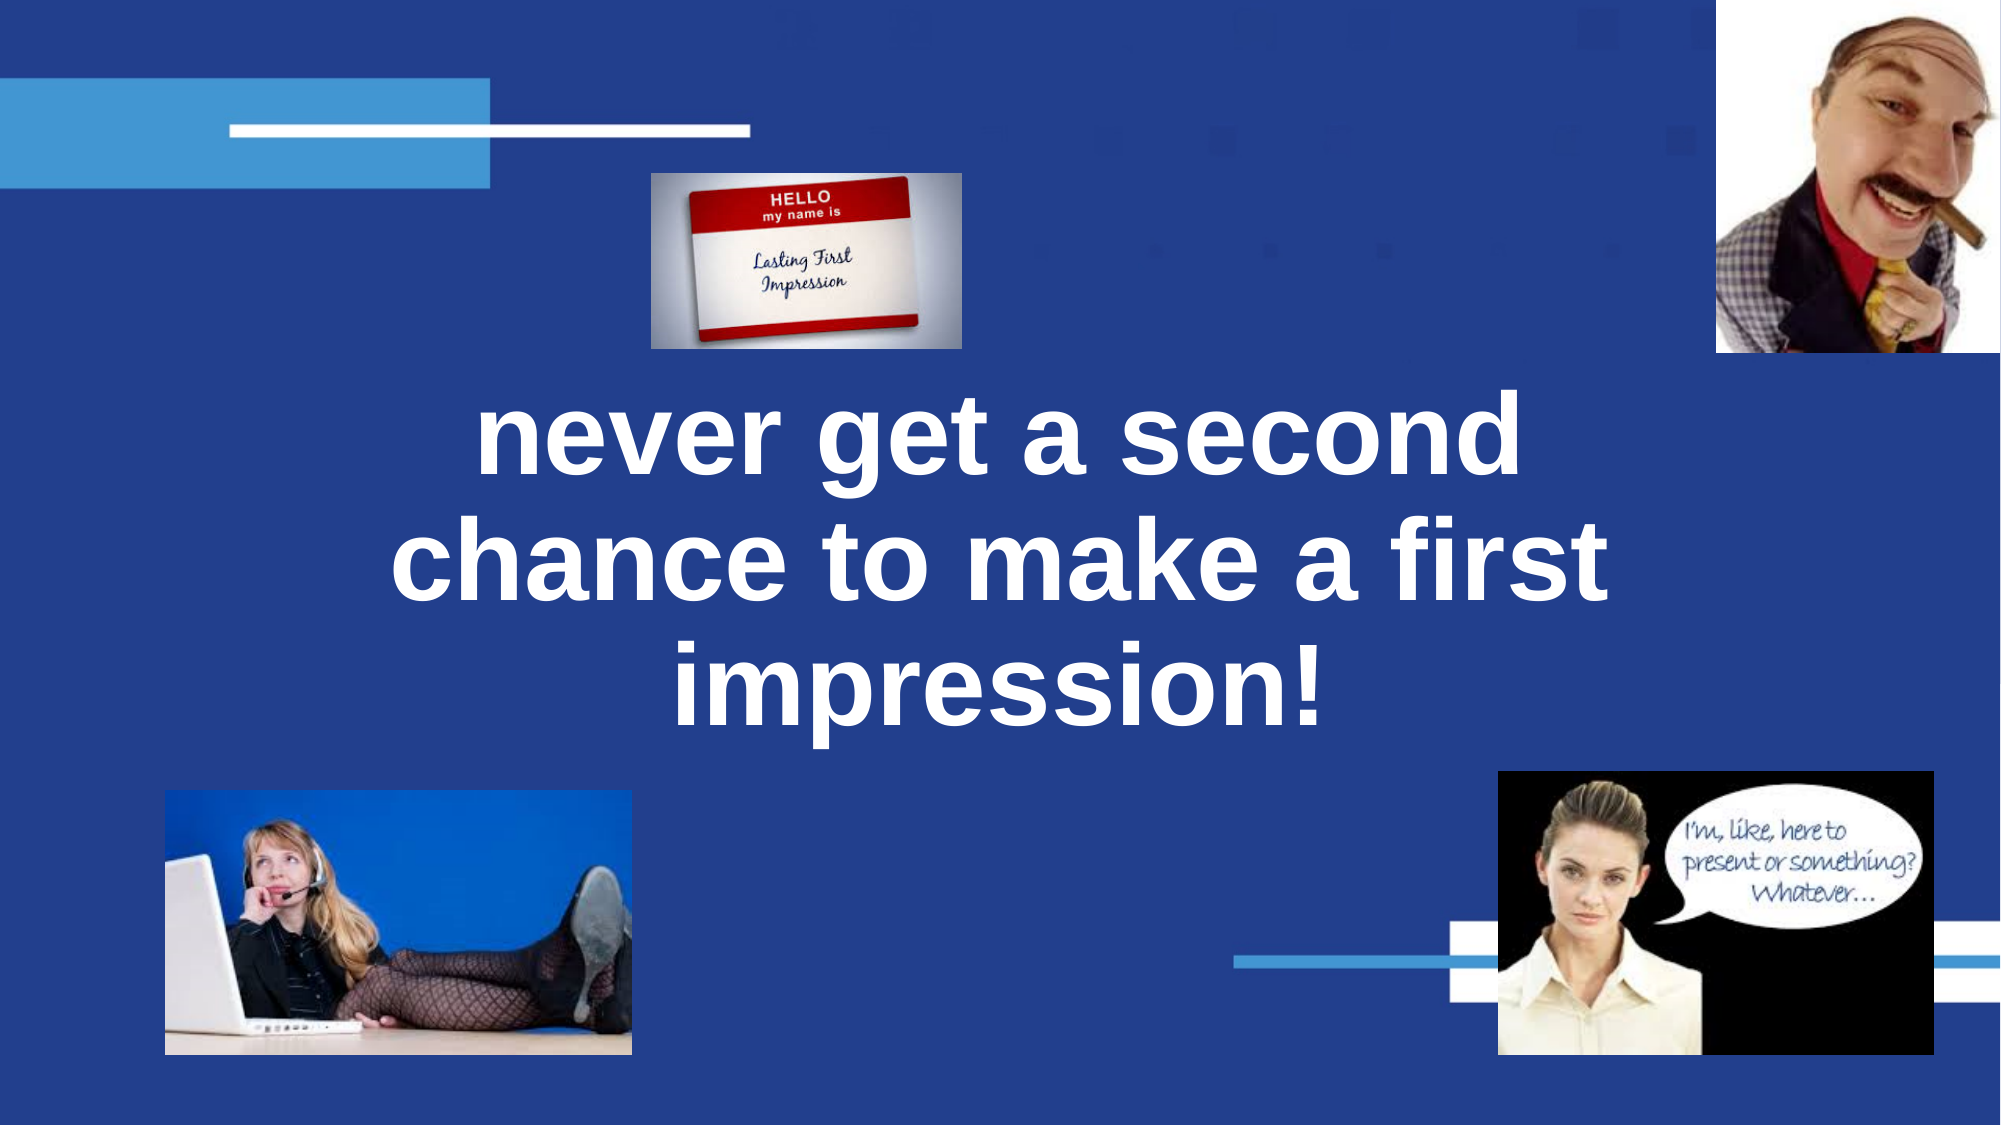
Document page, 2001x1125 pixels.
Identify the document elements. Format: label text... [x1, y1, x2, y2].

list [651, 173, 962, 349]
title never get a second chance to make a first impression! [249, 366, 1750, 759]
picture [0, 0, 2001, 1125]
